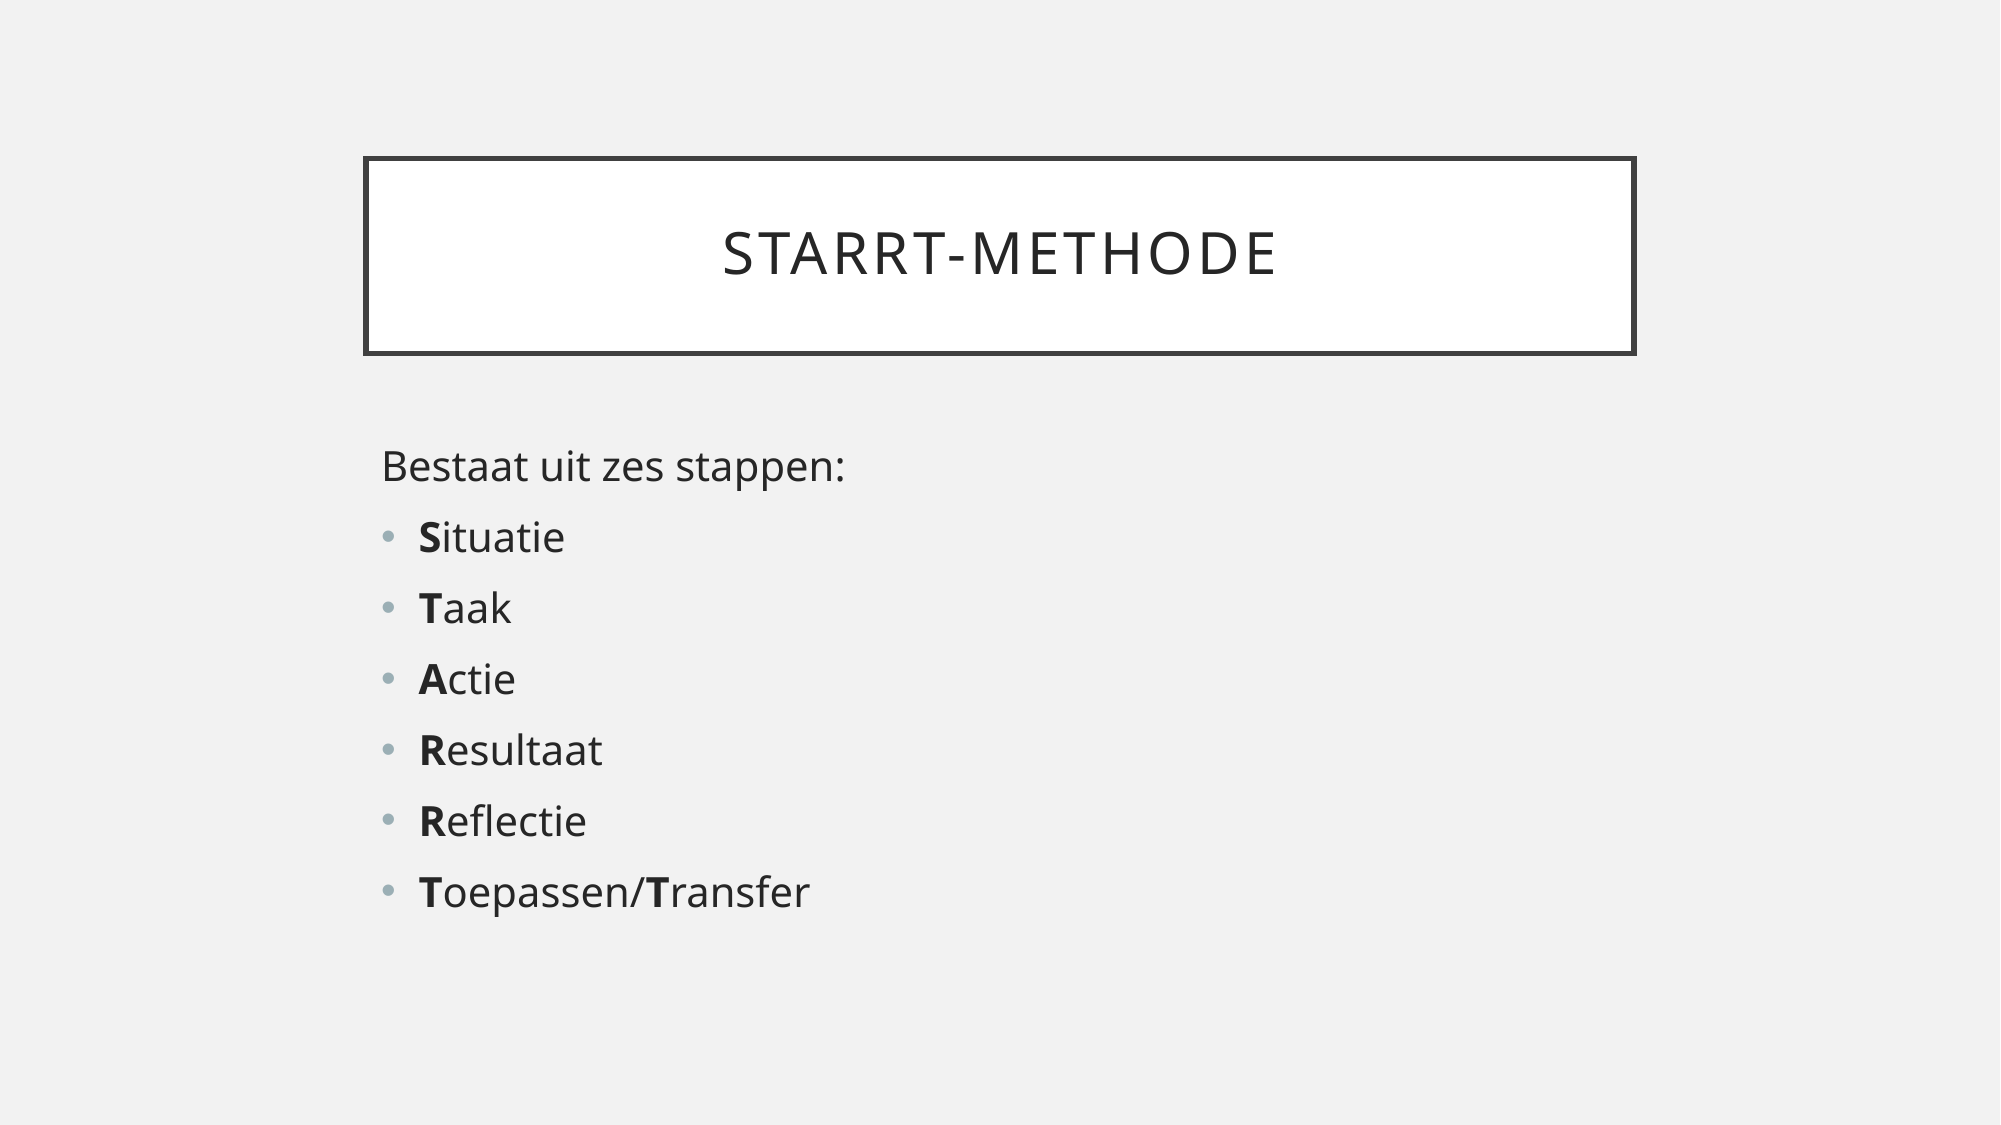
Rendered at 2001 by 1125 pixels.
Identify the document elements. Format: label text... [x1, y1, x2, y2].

title Starrt-methode [363, 156, 1637, 356]
list Bestaat uit zes stappen: Situatie Taak Actie Resultaat Reflectie Toepassen/Transfer [366, 432, 1634, 942]
